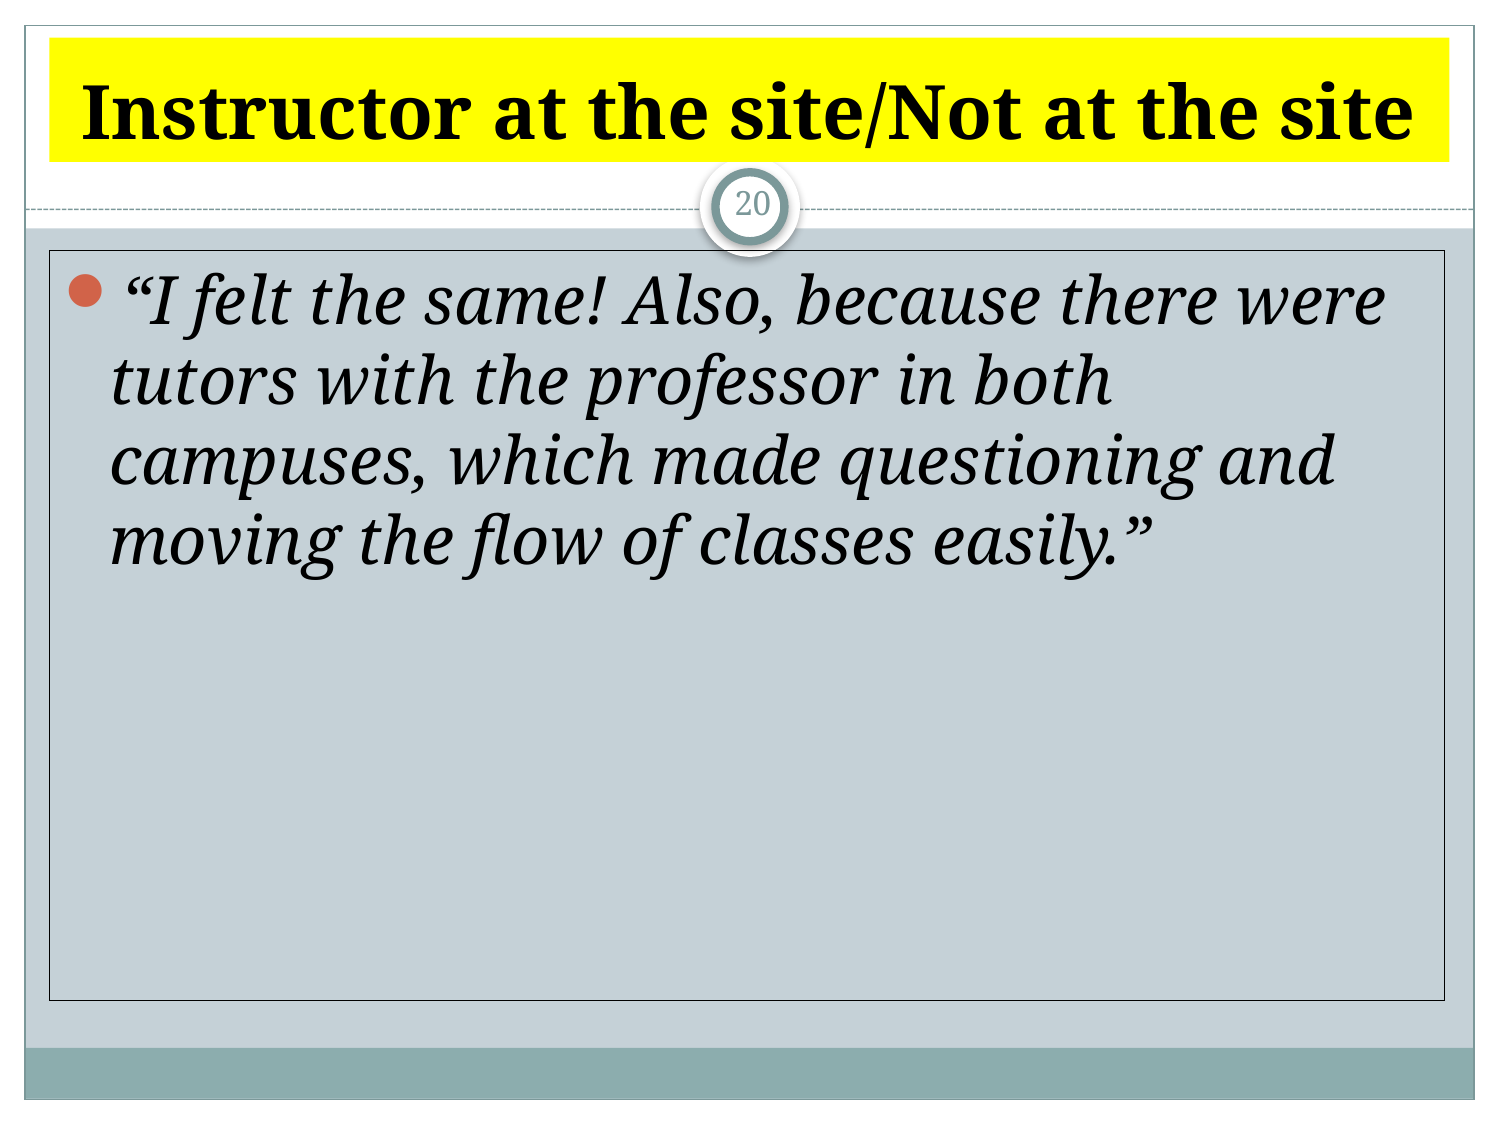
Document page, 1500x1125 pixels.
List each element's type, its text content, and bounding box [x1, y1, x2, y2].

title Instructor at the site/Not at the site [49, 37, 1450, 162]
list “I felt the same! Also, because there were tutors with the professor in both campuses, which made questioning and moving the flow of classes easily.” [49, 250, 1445, 1001]
slide_number 20 [715, 168, 791, 241]
